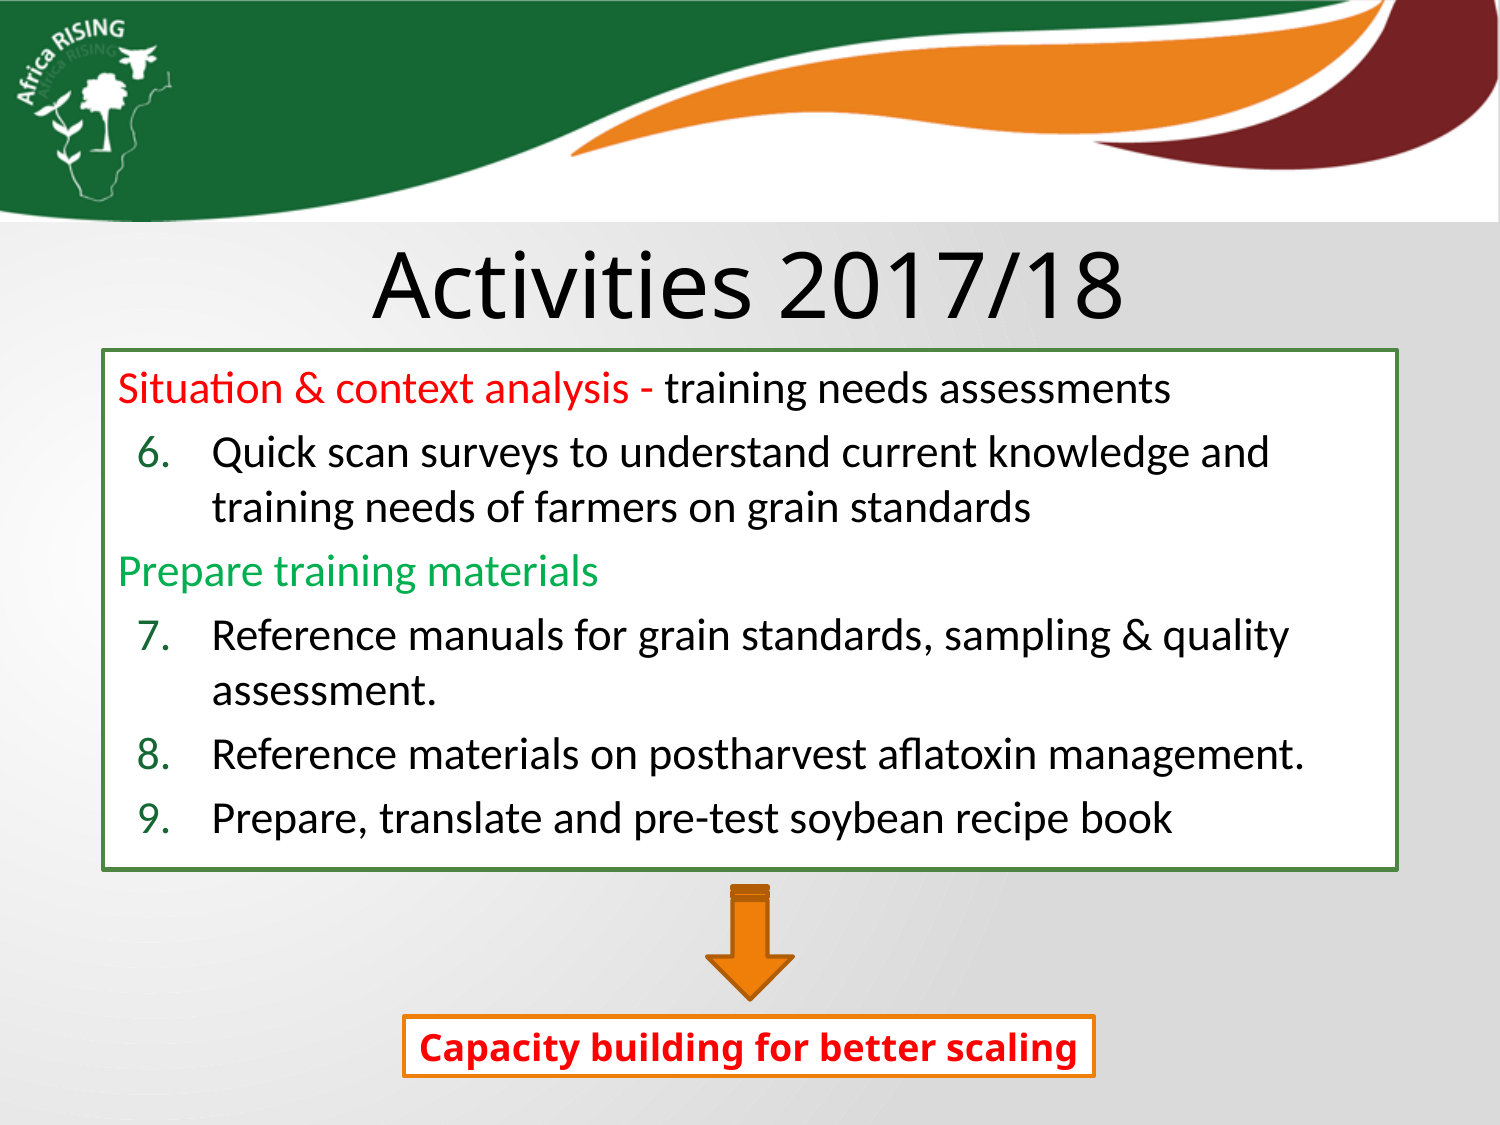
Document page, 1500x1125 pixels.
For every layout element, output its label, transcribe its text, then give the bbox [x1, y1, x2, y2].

list Situation & context analysis - training needs assessments Quick scan surveys to understand current knowledge and training needs of farmers on grain standards Prepare training materials Reference manuals for grain standards, sampling & quality assessment. Reference materials on postharvest aflatoxin management. Prepare, translate and pre-test soybean recipe book [101, 358, 1399, 872]
text_box Capacity building for better scaling [402, 1014, 1096, 1078]
picture [0, 0, 1499, 219]
text_box [705, 884, 795, 1002]
text_box Activities 2017/18 [0, 219, 1500, 358]
